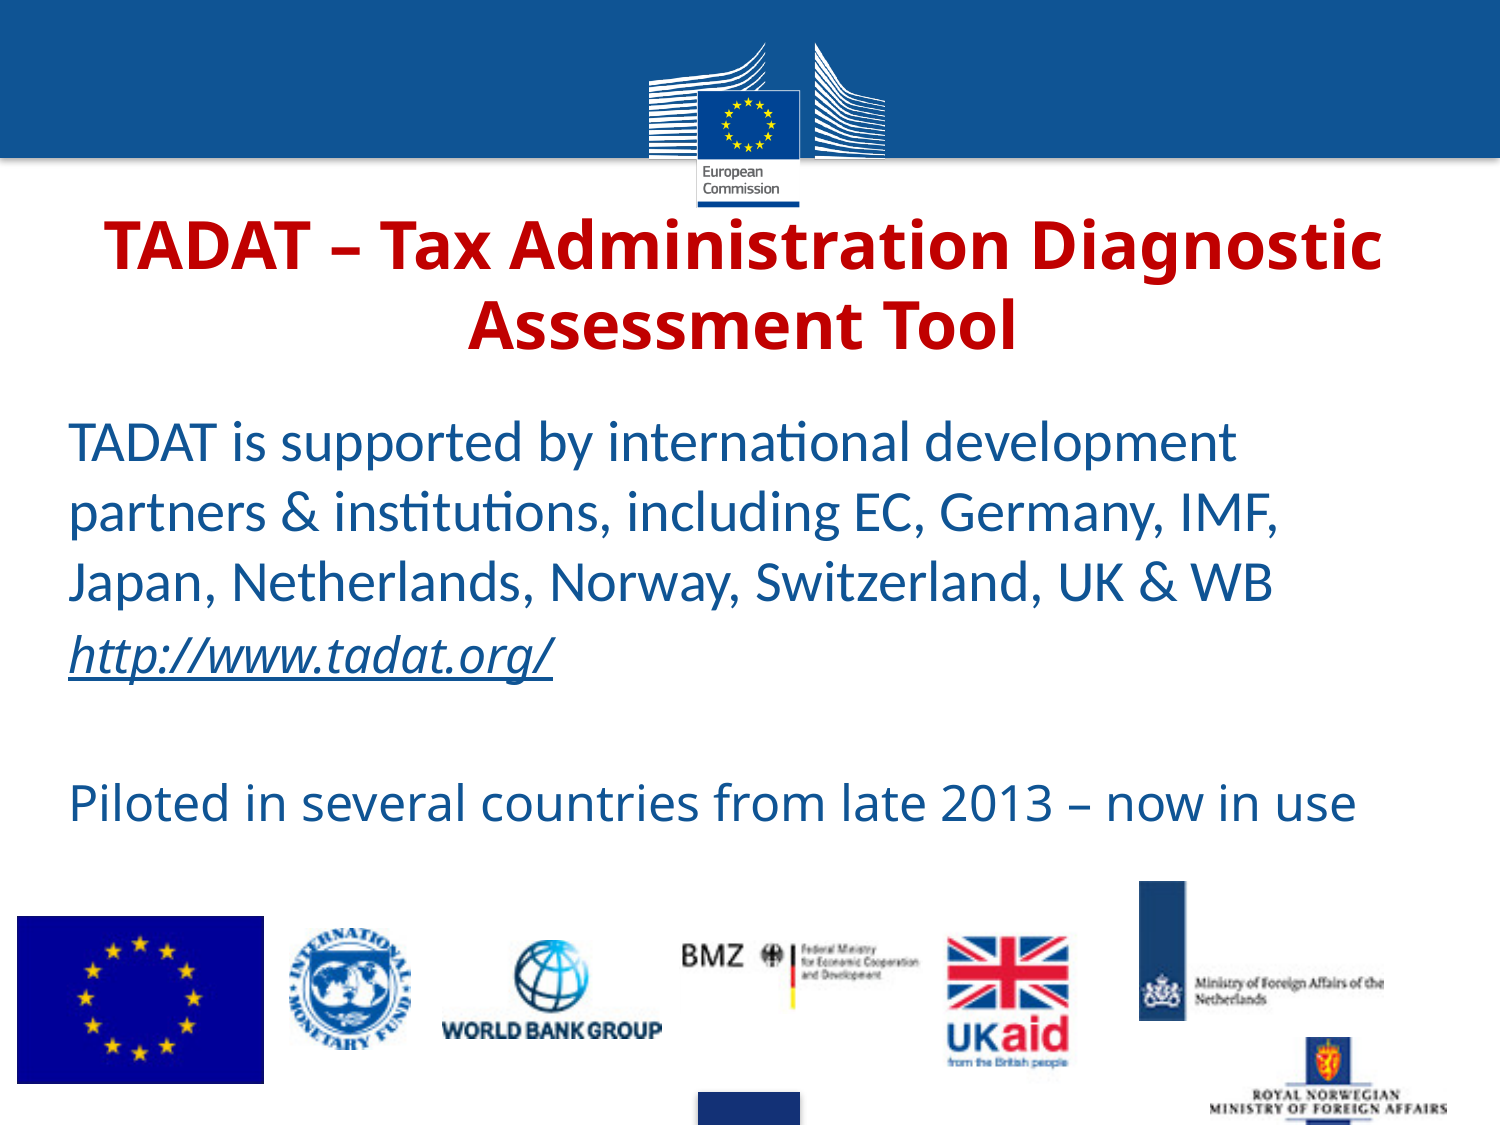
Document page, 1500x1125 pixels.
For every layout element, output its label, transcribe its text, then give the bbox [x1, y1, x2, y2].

picture [1139, 881, 1384, 1022]
picture [926, 916, 1090, 1088]
list TADAT is supported by international development partners & institutions, including EC, Germany, IMF, Japan, Netherlands, Norway, Switzerland, UK & WB http://www.tadat.org/ Piloted in several countries from late 2013 – now in use [53, 395, 1447, 1050]
title TADAT – Tax Administration Diagnostic Assessment Tool [17, 208, 1471, 358]
picture [649, 42, 885, 208]
picture [17, 916, 264, 1084]
picture [288, 928, 411, 1050]
picture [678, 940, 924, 1014]
picture [1210, 1037, 1447, 1125]
picture [442, 940, 662, 1039]
